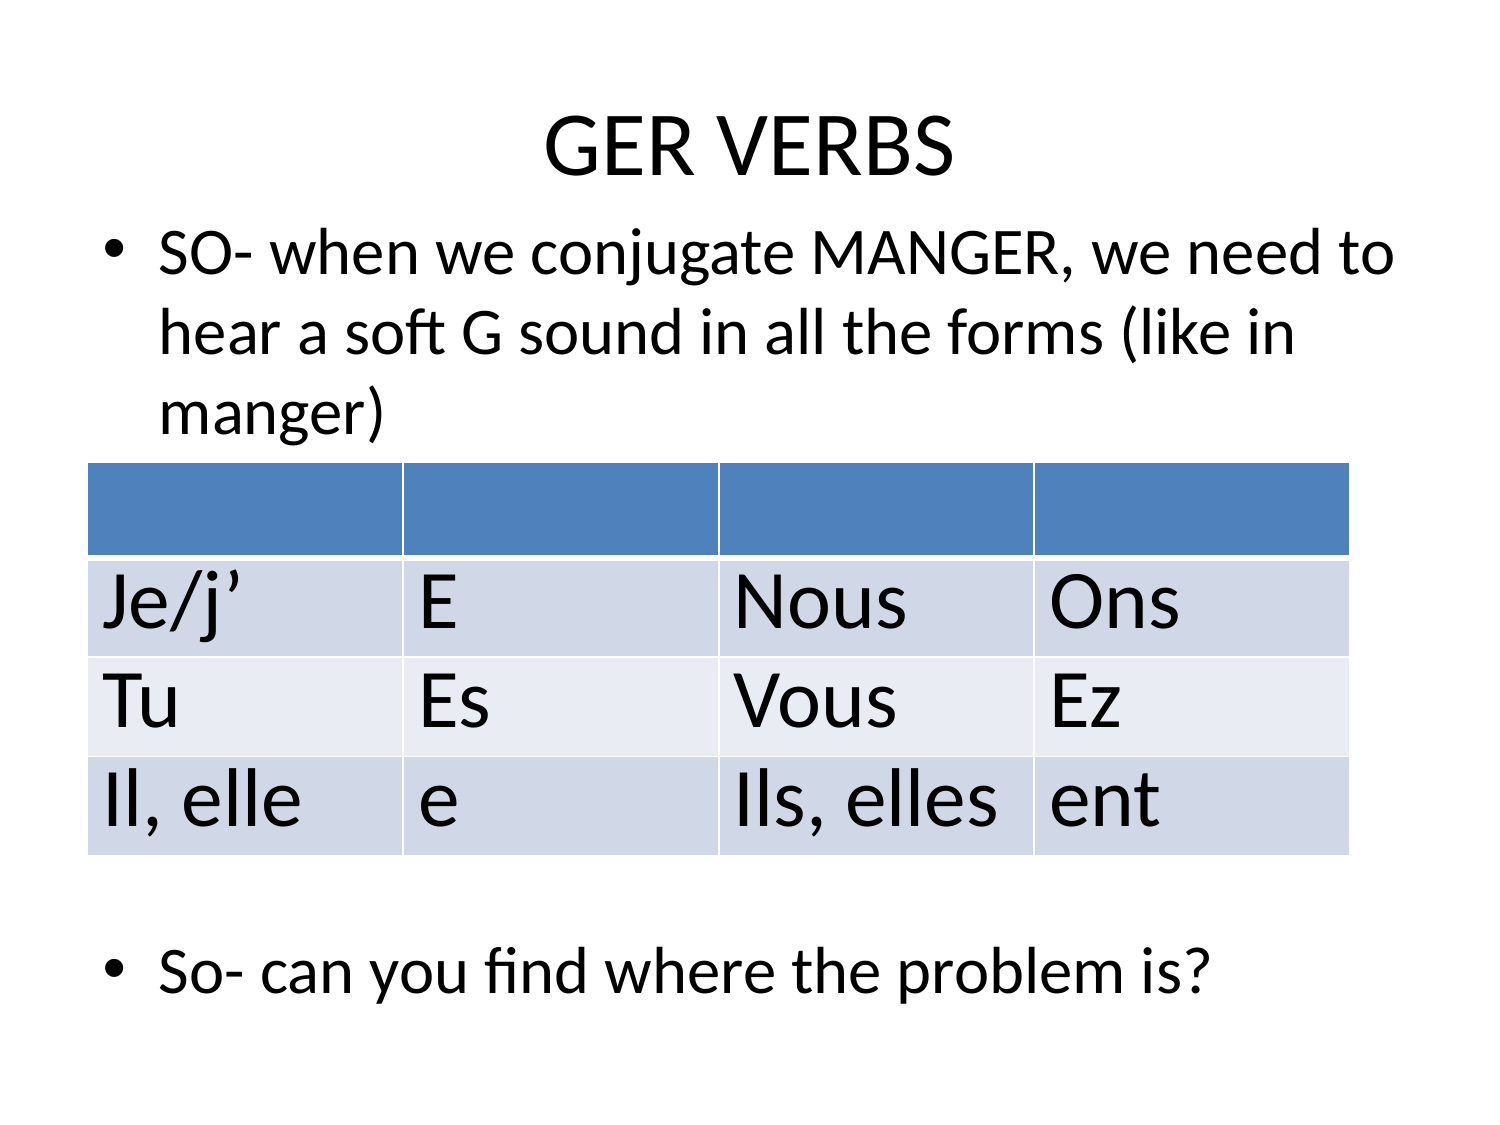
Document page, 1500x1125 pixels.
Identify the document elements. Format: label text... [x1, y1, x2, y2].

table_cell E [404, 561, 718, 656]
table_header [404, 463, 718, 555]
table_cell Tu [88, 658, 402, 756]
table_header [720, 463, 1033, 555]
table_cell Je/j’ [88, 561, 402, 656]
table_cell Vous [720, 658, 1033, 756]
table_header [1035, 463, 1349, 555]
list SO- when we conjugate MANGER, we need to hear a soft G sound in all the forms (like in manger) So- can you find where the problem is? [87, 200, 1438, 1100]
table_cell Es [404, 658, 718, 756]
title GER VERBS [75, 45, 1425, 233]
table_cell ent [1035, 757, 1349, 855]
table_cell e [404, 757, 718, 855]
table_cell Ons [1035, 561, 1349, 656]
table_cell Ez [1035, 658, 1349, 756]
table_cell Ils, elles [720, 757, 1033, 855]
table_cell Nous [720, 561, 1033, 656]
table_cell Il, elle [88, 757, 402, 855]
table_header [88, 463, 402, 555]
